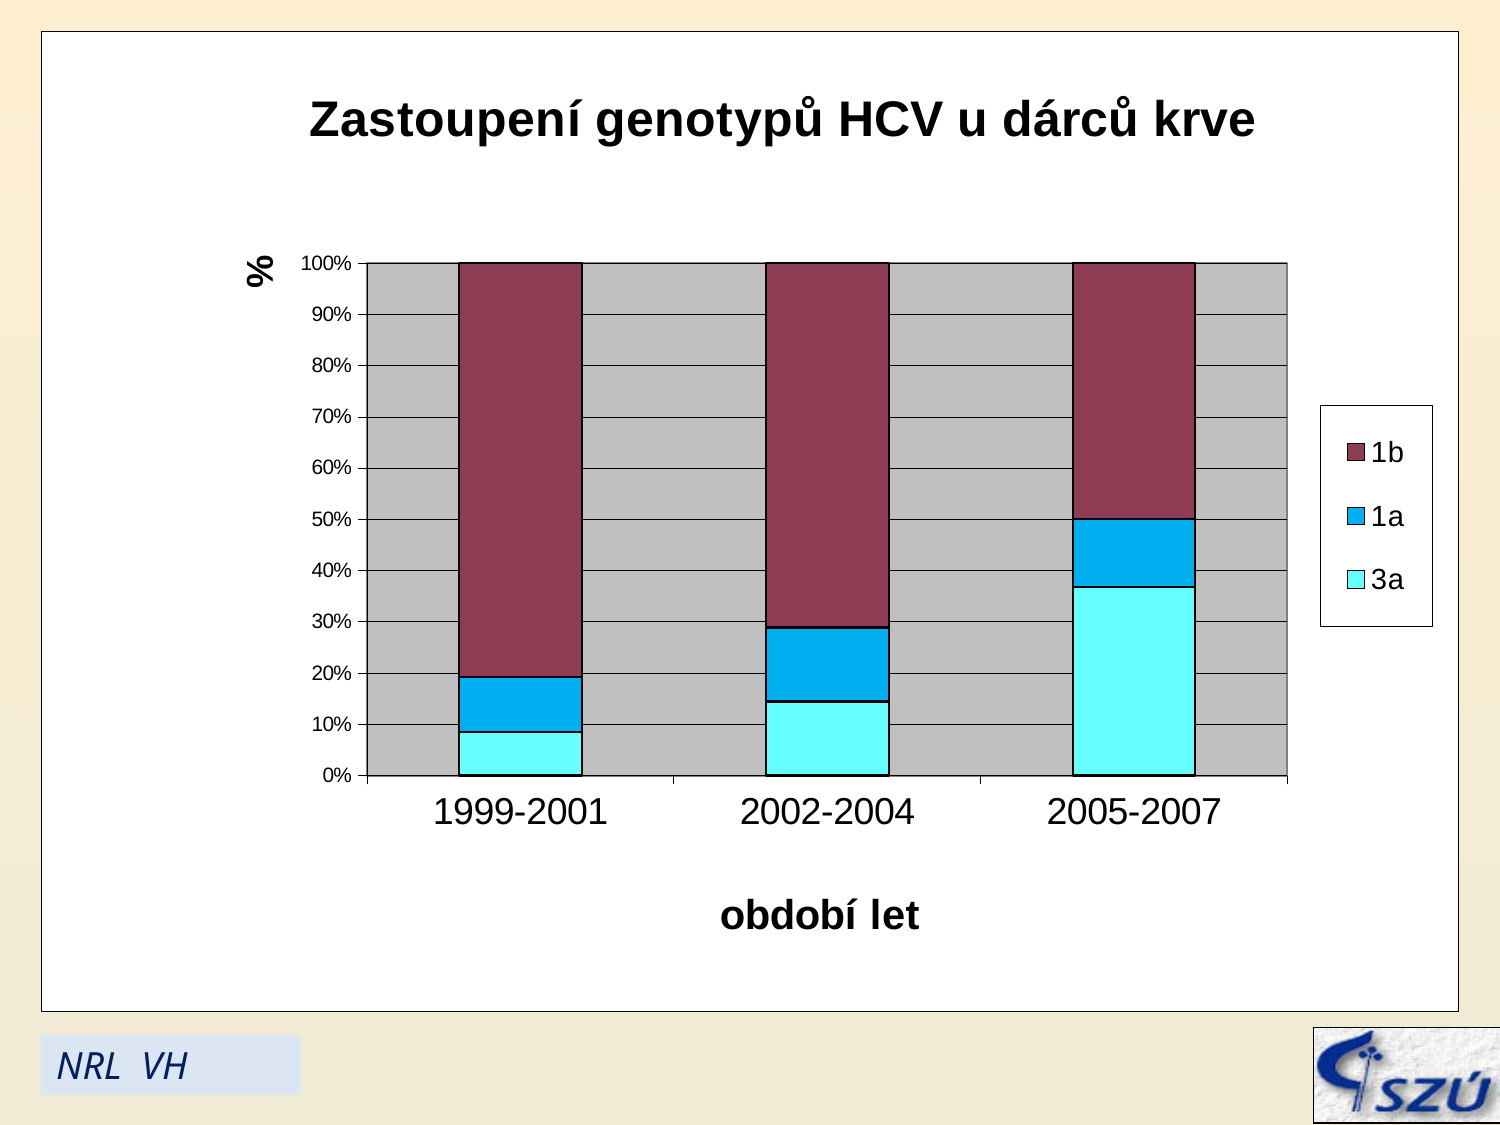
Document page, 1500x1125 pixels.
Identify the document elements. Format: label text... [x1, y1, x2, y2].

chart [41, 30, 1459, 1012]
text_box NRL VH [41, 1034, 301, 1095]
picture [1314, 1027, 1500, 1123]
